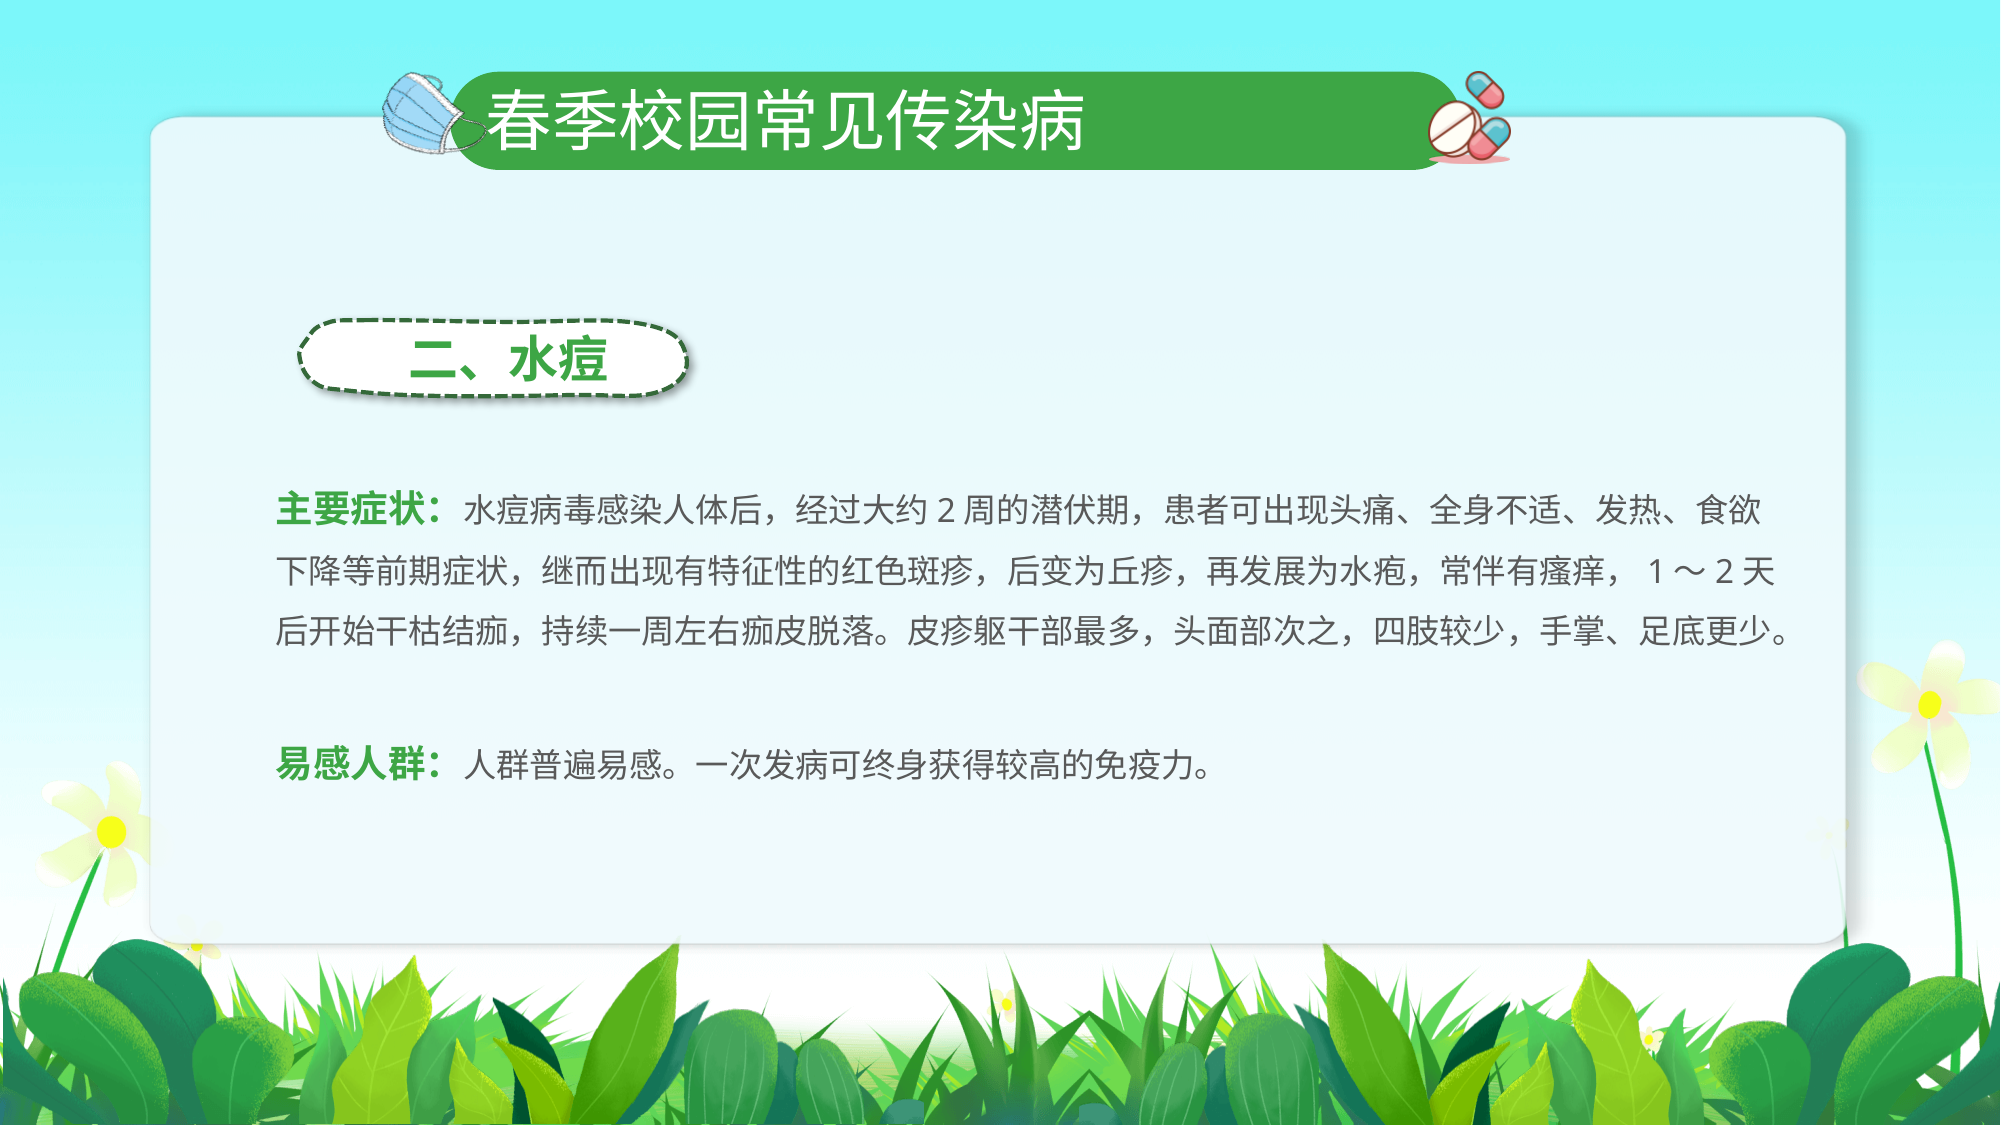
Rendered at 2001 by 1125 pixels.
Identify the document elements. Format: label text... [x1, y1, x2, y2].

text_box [299, 320, 716, 397]
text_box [359, 51, 1511, 188]
picture [0, 0, 2001, 1125]
text_box 主要症状：水痘病毒感染人体后，经过大约2周的潜伏期，患者可出现头痛、全身不适、发热、食欲下降等前期症状，继而出现有特征性的红色斑疹，后变为丘疹，再发展为水疱，常伴有瘙痒，1～2天后开始干枯结痂，持续一周左右痂皮脱落。皮疹躯干部最多，头面部次之，四肢较少，手掌、足底更少。 易感人群：人群普遍易感。一次发病可终身获得较高的免疫力。 [261, 410, 1807, 793]
